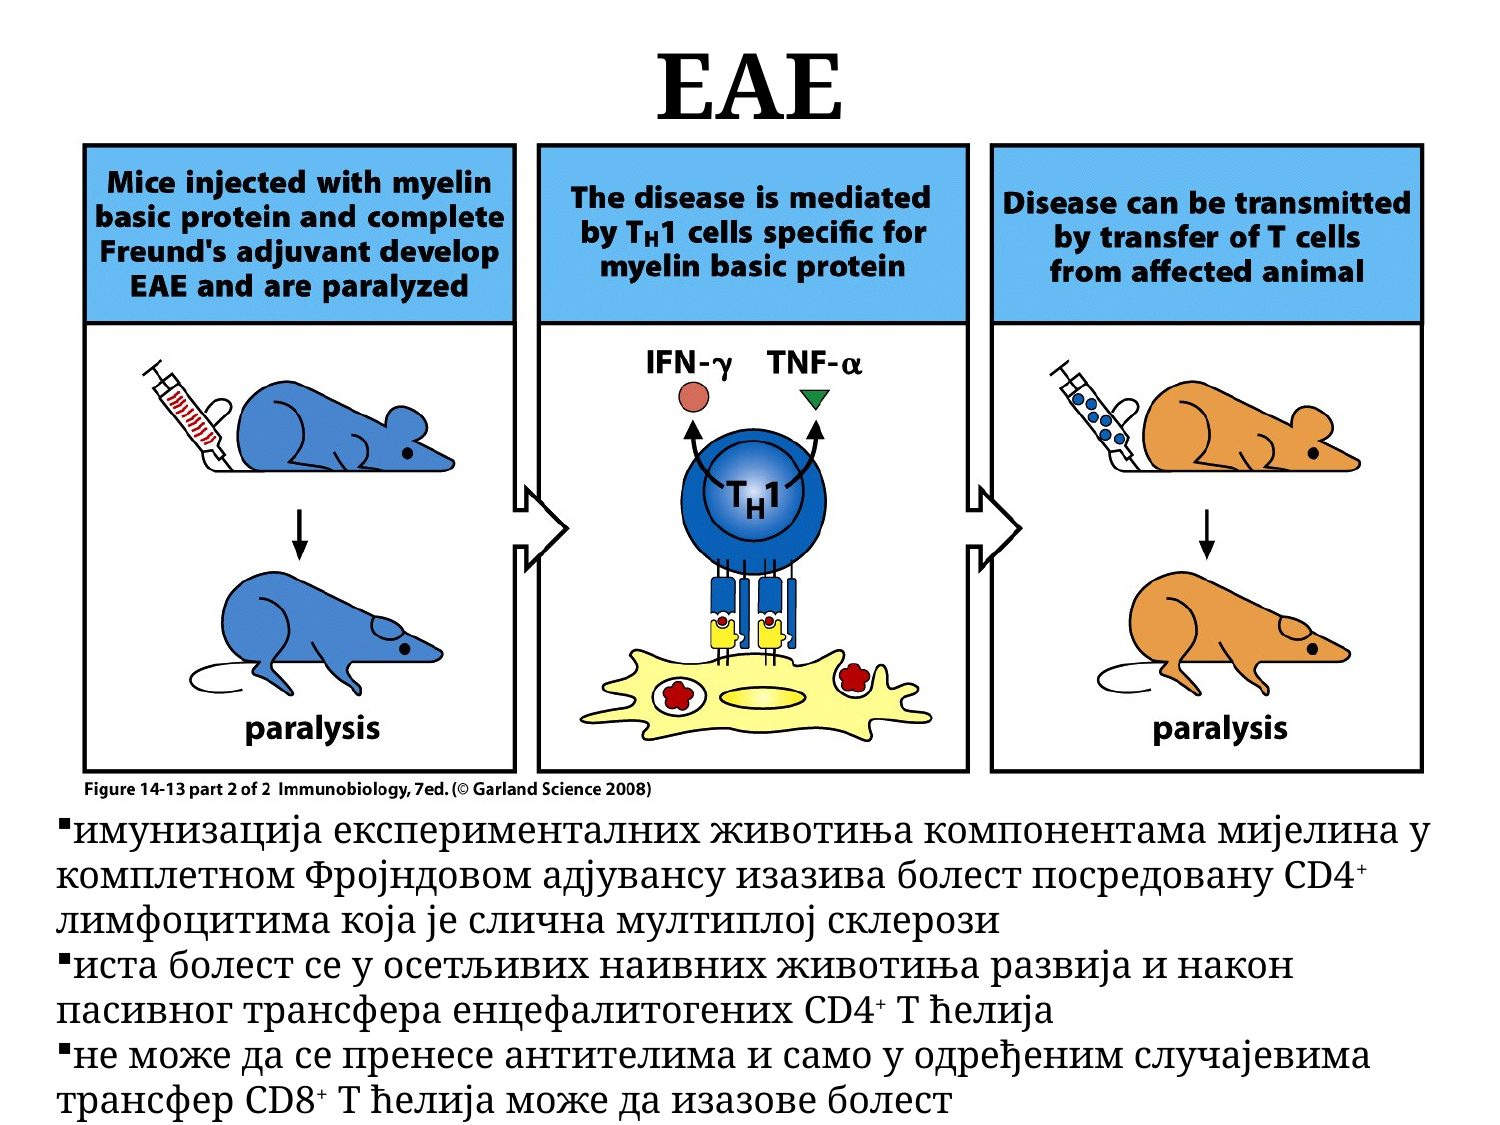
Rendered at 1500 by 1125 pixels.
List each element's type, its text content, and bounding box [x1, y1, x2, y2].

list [76, 136, 1427, 802]
text_box имунизација експерименталних животиња компонентама мијелина у комплетном Фројндовом адјувансу изазива болест посредовану CD4+ лимфоцитима која је слична мултиплој склерози иста болест се у осетљивих наивних животиња развија и након пасивног трансфера енцефалитогених CD4+ T ћелија не може да се пренесе антителима и само у одређеним случајевима трансфер CD8+ T ћелија може да изазове болест [41, 798, 1447, 1125]
title ЕАЕ [75, 19, 1425, 136]
